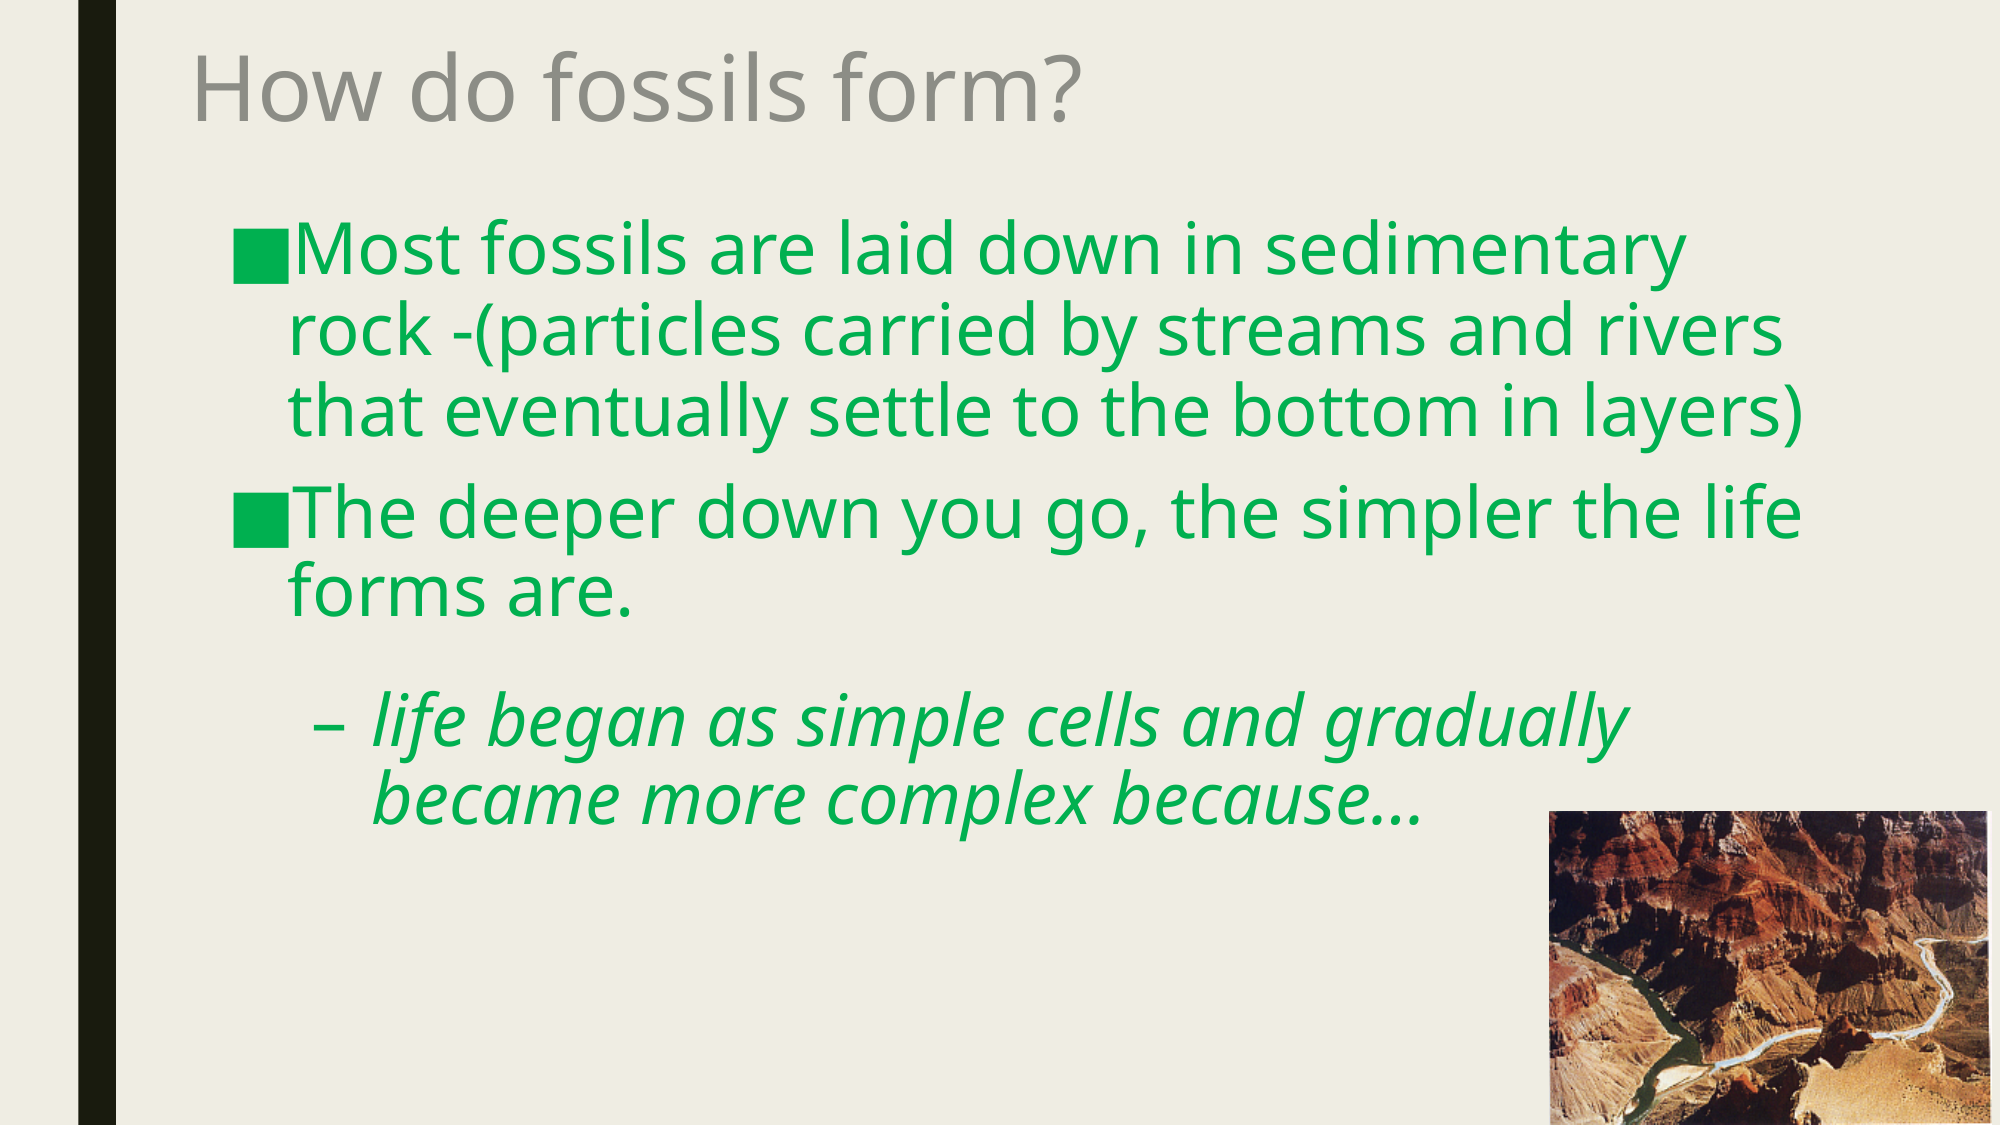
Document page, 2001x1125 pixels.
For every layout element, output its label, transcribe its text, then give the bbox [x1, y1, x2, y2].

list Most fossils are laid down in sedimentary rock -(particles carried by streams and rivers that eventually settle to the bottom in layers) The deeper down you go, the simpler the life forms are. life began as simple cells and gradually became more complex because… [212, 201, 1830, 915]
picture [1549, 811, 1992, 1125]
title How do fossils form? [174, 35, 1750, 280]
